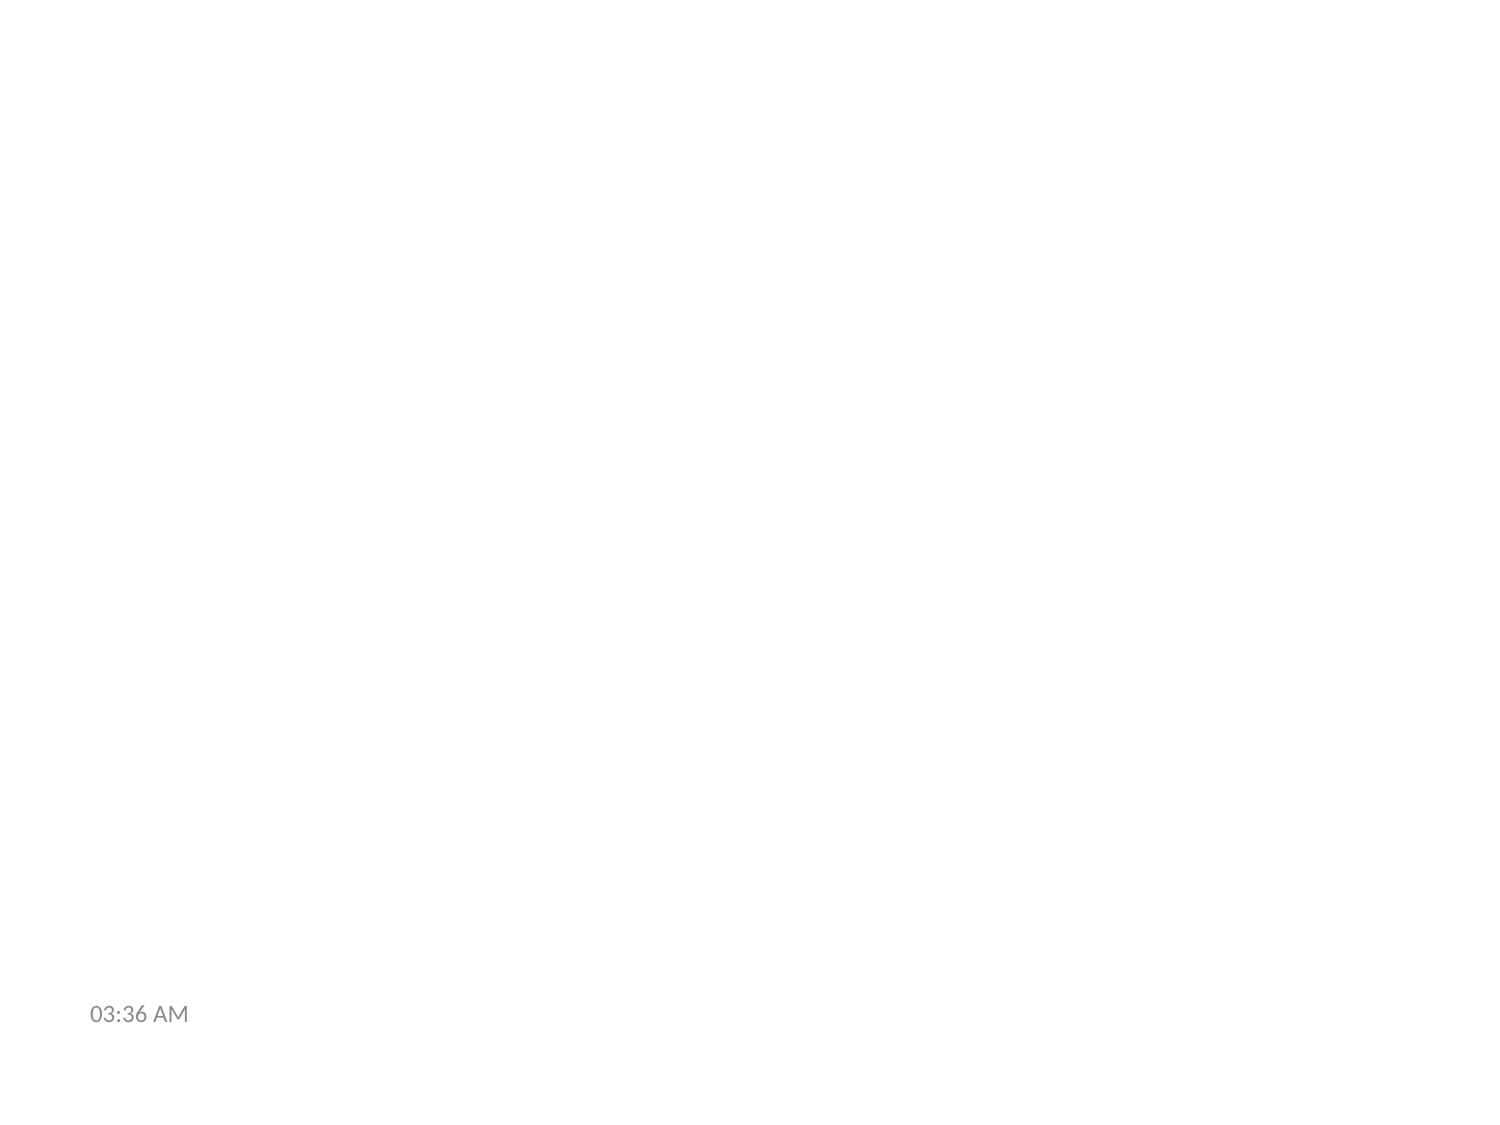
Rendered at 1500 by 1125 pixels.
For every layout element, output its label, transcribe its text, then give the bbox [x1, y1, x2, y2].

text_box 3:35 PM [75, 982, 425, 1043]
